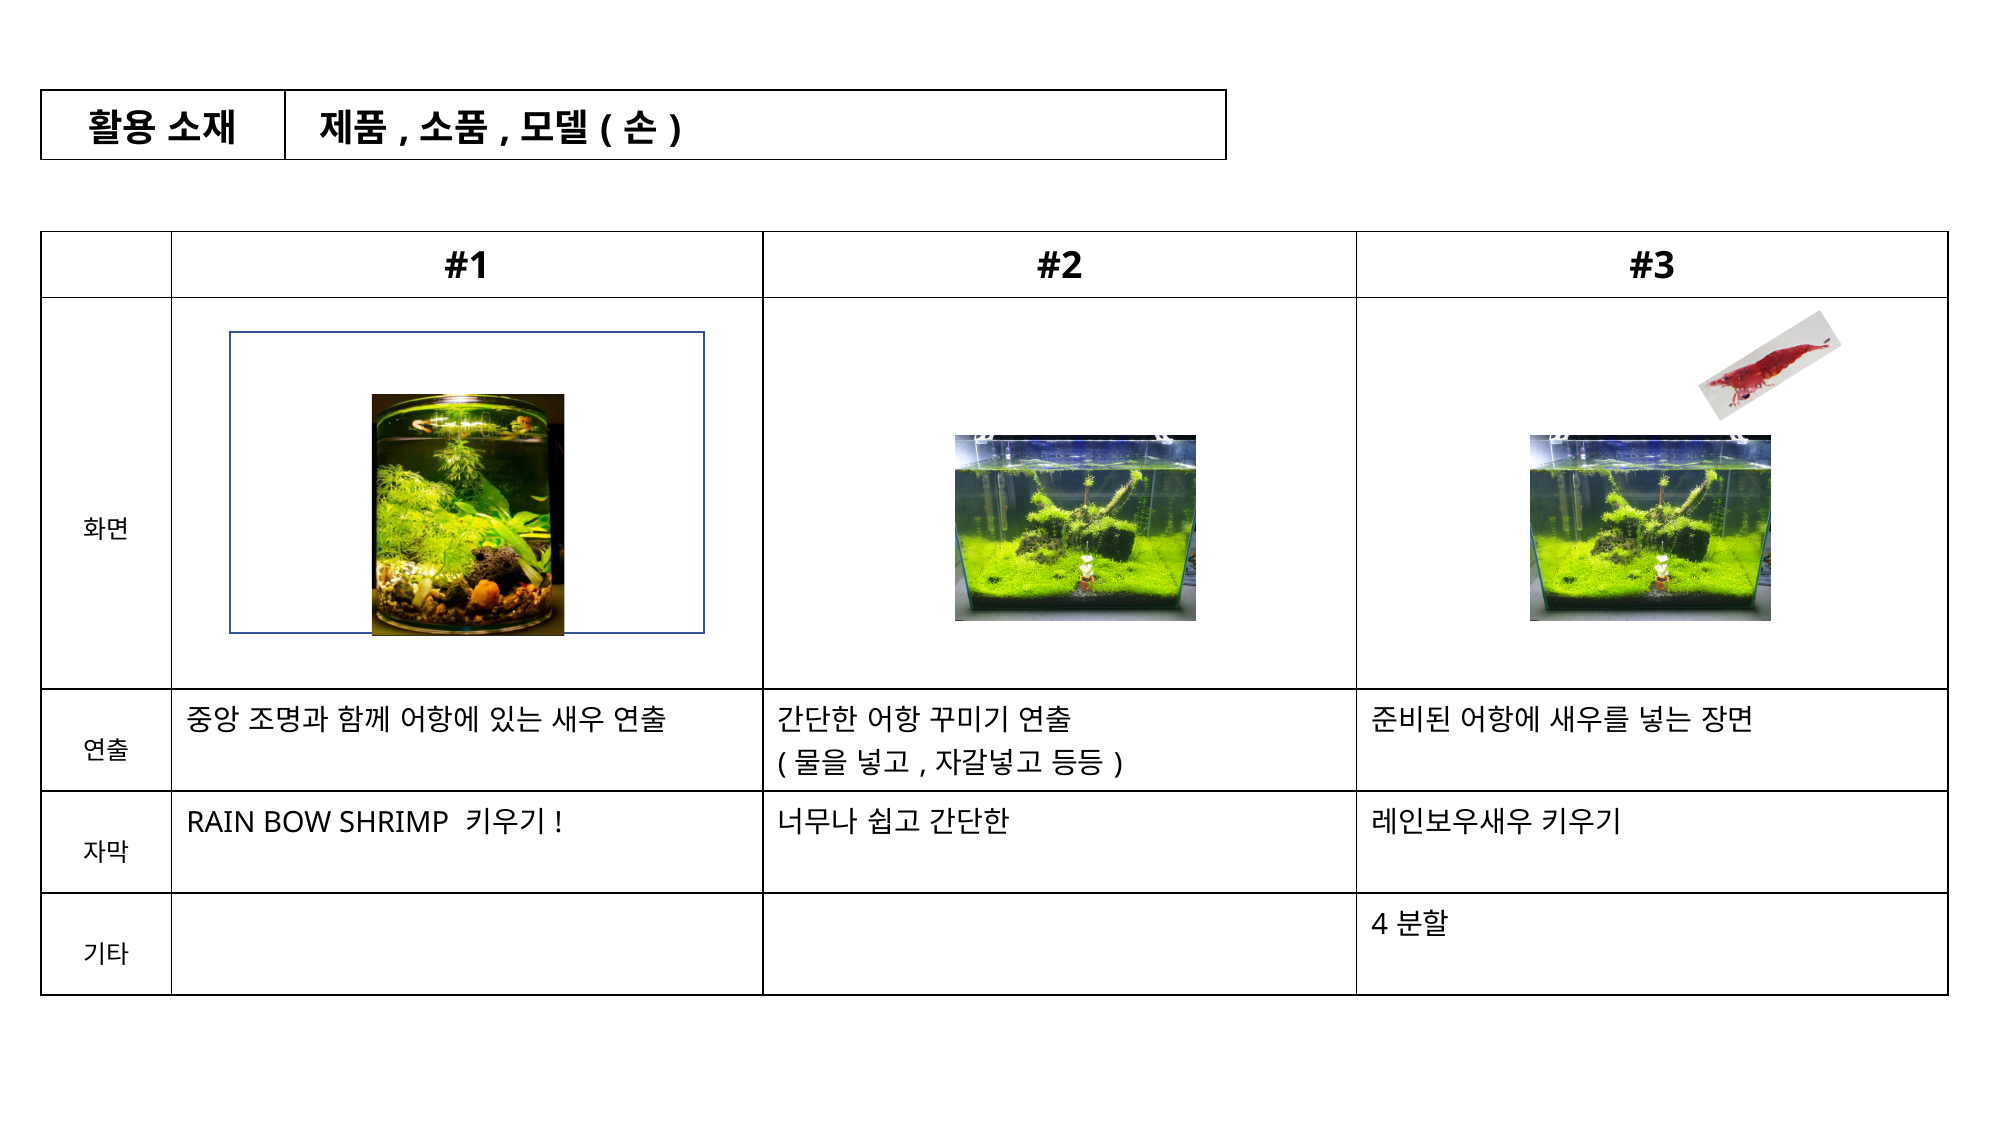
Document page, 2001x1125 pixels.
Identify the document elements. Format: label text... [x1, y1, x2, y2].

table_cell [172, 894, 762, 994]
table_header #1 [172, 232, 762, 297]
table_cell 자막 [42, 792, 171, 892]
table_cell [1357, 298, 1947, 688]
text_box [229, 331, 705, 634]
table_header 제품,소품,모델(손) [286, 91, 1225, 159]
picture [1698, 310, 1842, 421]
table_header [42, 232, 171, 297]
table_cell 중앙 조명과 함께 어항에 있는 새우 연출 [172, 690, 762, 790]
table_cell RAIN BOW SHRIMP 키우기! [172, 792, 762, 892]
picture [371, 394, 565, 636]
table_cell 너무나 쉽고 간단한 [764, 792, 1356, 892]
table_header #2 [764, 232, 1356, 297]
table_cell 레인보우새우 키우기 [1357, 792, 1947, 892]
table_cell 화면 [42, 298, 171, 688]
table_cell [764, 298, 1356, 688]
table_cell 기타 [42, 894, 171, 994]
picture [1529, 435, 1771, 621]
table_cell [764, 894, 1356, 994]
table_cell 4분할 [1357, 894, 1947, 994]
table_cell 준비된 어항에 새우를 넣는 장면 [1357, 690, 1947, 790]
table_cell 간단한 어항 꾸미기 연출 (물을 넣고,자갈넣고 등등) [764, 690, 1356, 790]
table_header #3 [1357, 232, 1947, 297]
table_cell [172, 298, 762, 688]
table_header 활용 소재 [42, 91, 284, 159]
table_cell 연출 [42, 690, 171, 790]
picture [955, 435, 1196, 621]
